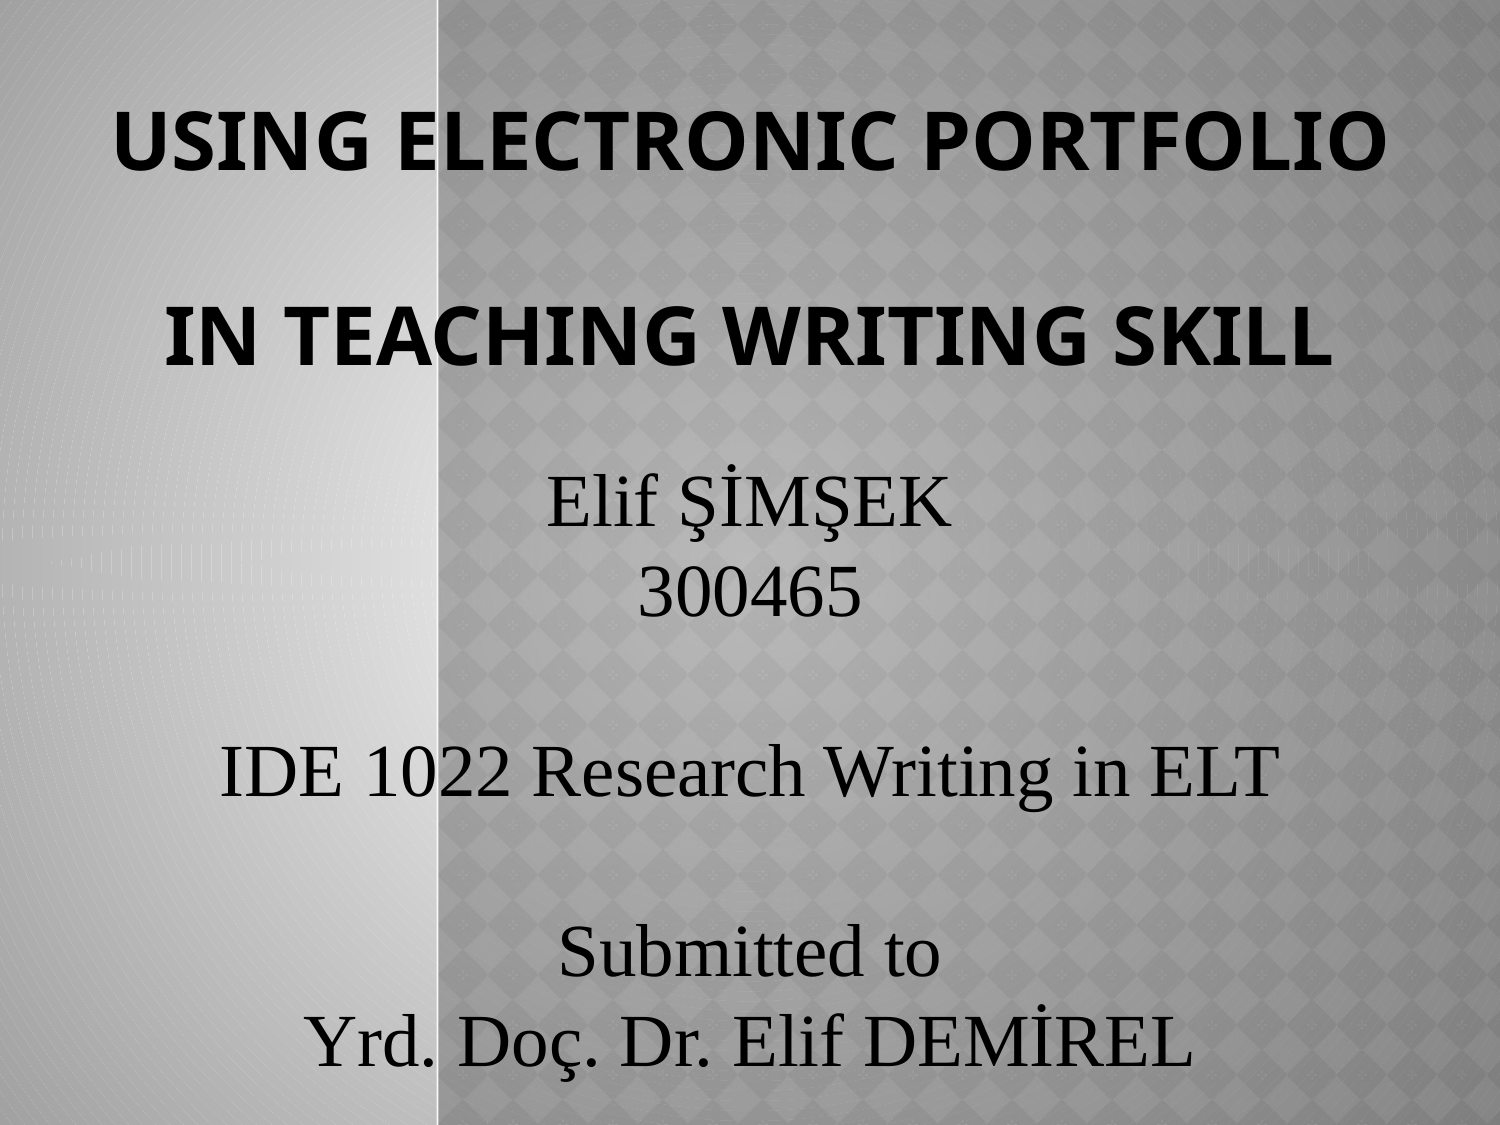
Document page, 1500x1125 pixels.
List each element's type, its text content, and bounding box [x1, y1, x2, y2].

text_box Elif ŞİMŞEK 300465 IDE 1022 Research Writing in ELT Submitted to Yrd. Doç. Dr. Elif DEMİREL [70, 444, 1430, 1090]
title Using Electronic Portfolio in Teaching Writing Skill [100, 66, 1400, 444]
